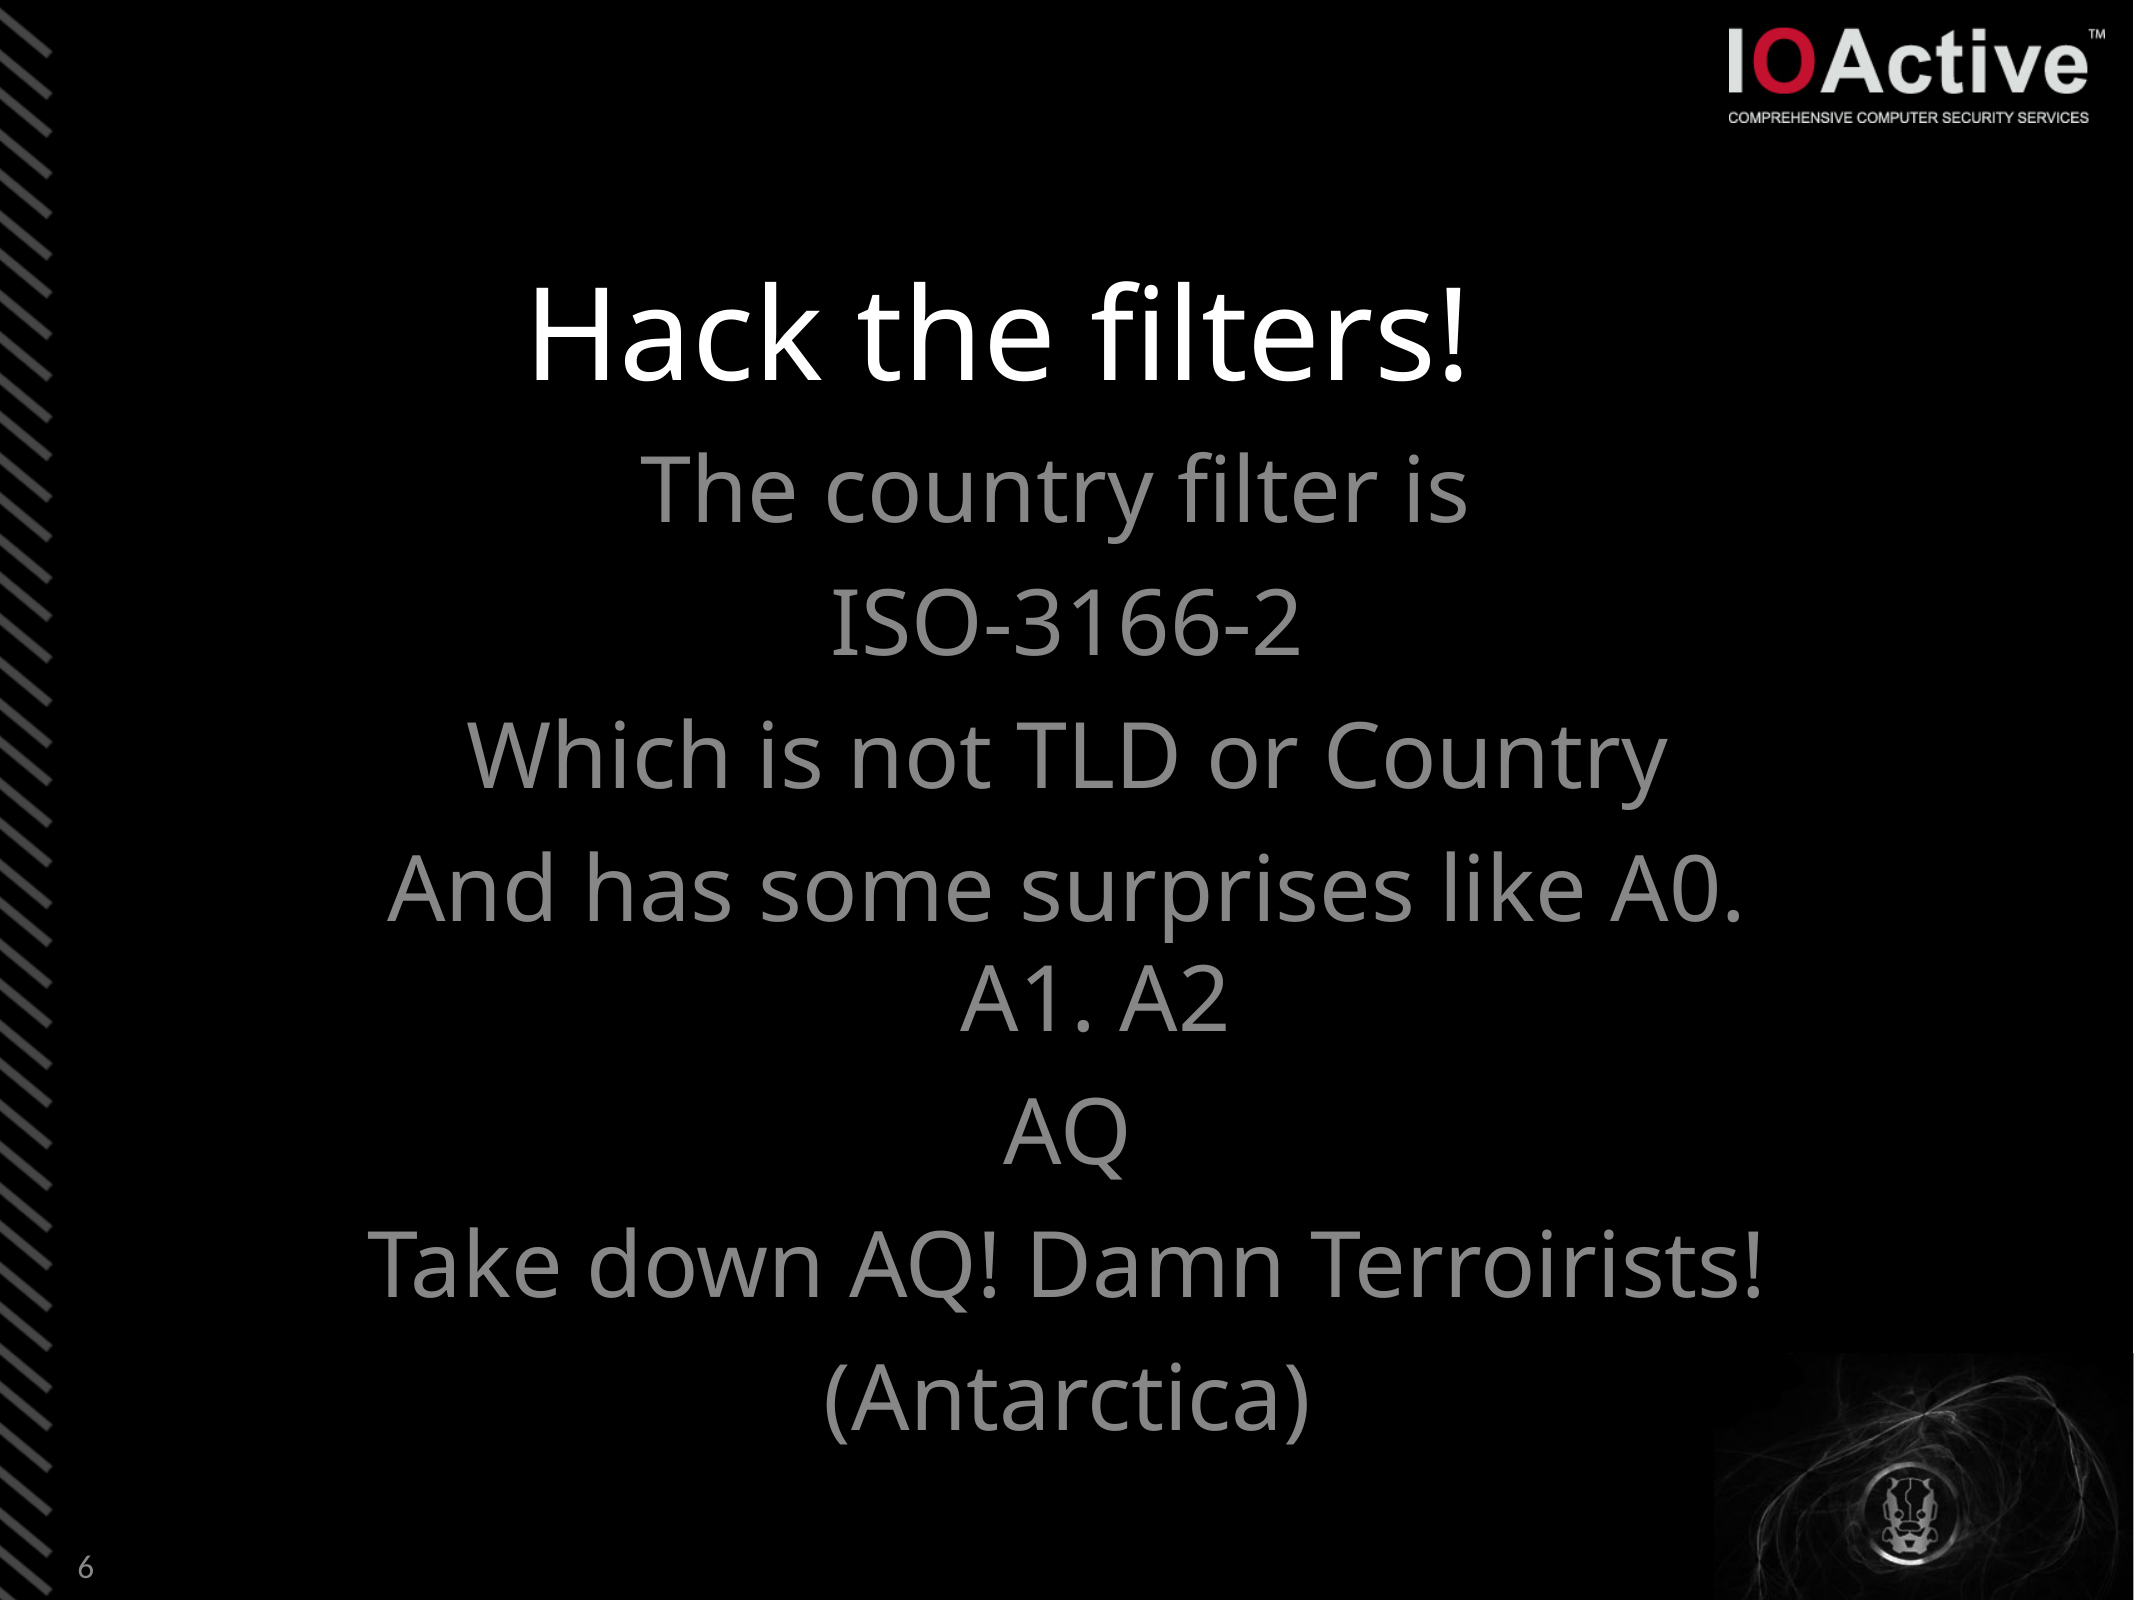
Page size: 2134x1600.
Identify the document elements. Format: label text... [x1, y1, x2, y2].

title Hack the filters! [91, 157, 1905, 500]
picture [1729, 24, 2105, 123]
picture [1714, 1353, 2134, 1600]
list The country filter is ISO-3166-2 Which is not TLD or Country And has some surprises like A0. A1. A2 AQ Take down AQ! Damn Terroirists! (Antarctica) [320, 425, 1815, 1315]
picture [0, 0, 55, 1600]
slide_number 6 [60, 1538, 110, 1592]
